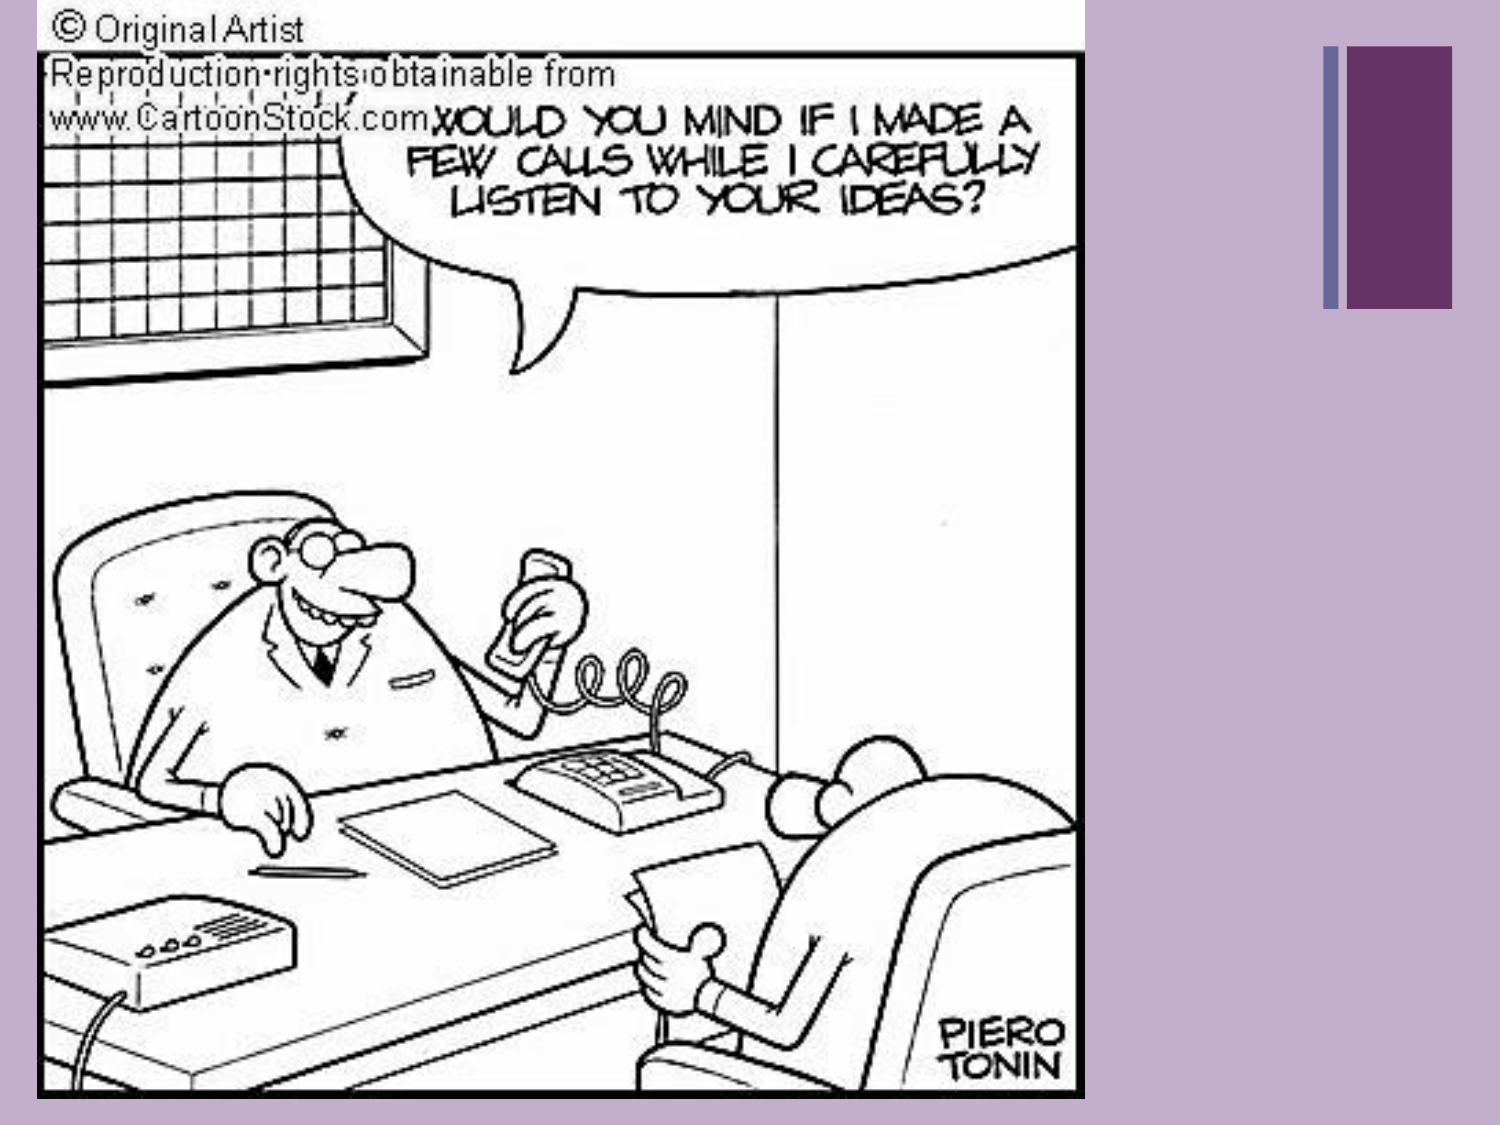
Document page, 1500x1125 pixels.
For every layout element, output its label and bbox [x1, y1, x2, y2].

picture [36, 0, 1085, 1100]
